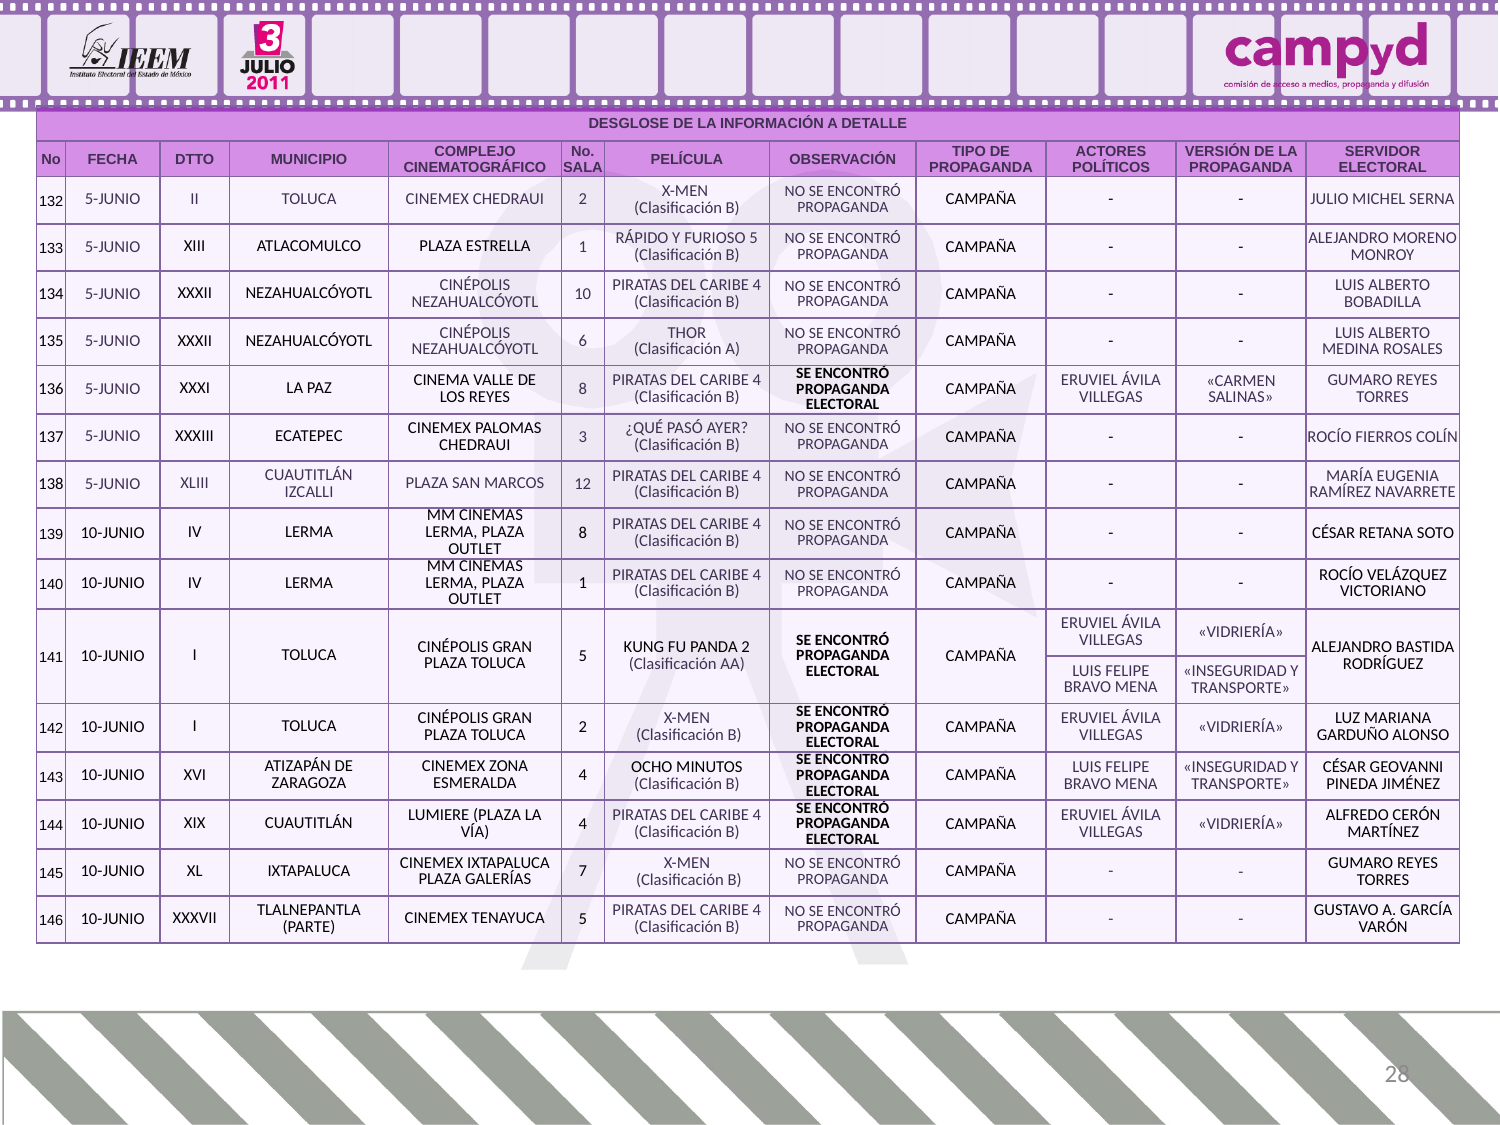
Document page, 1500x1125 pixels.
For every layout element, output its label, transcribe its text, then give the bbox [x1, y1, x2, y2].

table_cell - [1177, 415, 1305, 460]
table_cell CINÉPOLIS NEZAHUALCÓYOTL [389, 319, 561, 365]
table_cell NO SE ENCONTRÓ PROPAGANDA [770, 415, 915, 460]
table_cell ROCÍO FIERROS COLÍN [1307, 415, 1459, 460]
table_cell MUNICIPIO [230, 142, 388, 176]
table_cell IV [161, 560, 229, 608]
table_cell I [161, 704, 229, 751]
table_cell 134 [37, 272, 65, 317]
table_cell LUZ MARIANA GARDUÑO ALONSO [1307, 704, 1459, 751]
table_cell NO SE ENCONTRÓ PROPAGANDA [770, 225, 915, 270]
table_cell NO SE ENCONTRÓ PROPAGANDA [770, 319, 915, 365]
table_cell LERMA [230, 509, 388, 558]
table_cell 2 [562, 177, 604, 223]
table_cell CINÉPOLIS GRAN PLAZA TOLUCA [389, 610, 561, 703]
table_cell 5 [562, 897, 604, 942]
table_cell - [1047, 272, 1175, 317]
table_cell CAMPAÑA [917, 225, 1045, 270]
table_cell PIRATAS DEL CARIBE 4 (Clasificación B) [605, 272, 769, 317]
table_cell ACTORES POLÍTICOS [1047, 142, 1175, 176]
table_cell CAMPAÑA [917, 610, 1045, 703]
table_cell «INSEGURIDAD Y TRANSPORTE» [1177, 657, 1305, 703]
table_cell SERVIDOR ELECTORAL [1307, 142, 1459, 176]
table_cell 6 [562, 319, 604, 365]
table_cell TOLUCA [230, 177, 388, 223]
table_cell GUMARO REYES TORRES [1307, 850, 1459, 895]
table_cell X-MEN (Clasificación B) [605, 177, 769, 223]
table_cell 7 [562, 850, 604, 895]
table_cell VERSIÓN DE LA PROPAGANDA [1177, 142, 1305, 176]
table_cell ALFREDO CERÓN MARTÍNEZ [1307, 801, 1459, 848]
table_cell CINEMA VALLE DE LOS REYES [389, 366, 561, 413]
table_cell 10-JUNIO [66, 897, 159, 942]
table_cell XIX [161, 801, 229, 848]
table_cell - [1047, 509, 1175, 558]
table_cell CAMPAÑA [917, 560, 1045, 608]
table_cell 133 [37, 225, 65, 270]
table_cell 4 [562, 801, 604, 848]
table_cell ATIZAPÁN DE ZARAGOZA [230, 753, 388, 799]
table_cell GUSTAVO A. GARCÍA VARÓN [1307, 897, 1459, 942]
table_cell 10-JUNIO [66, 850, 159, 895]
table_cell X-MEN (Clasificación B) [605, 704, 769, 751]
table_cell NEZAHUALCÓYOTL [230, 272, 388, 317]
table_cell 138 [37, 462, 65, 507]
table_cell 5-JUNIO [66, 225, 159, 270]
table_cell NO SE ENCONTRÓ PROPAGANDA [770, 462, 915, 507]
table_cell ERUVIEL ÁVILA VILLEGAS [1047, 704, 1175, 751]
table_cell JULIO MICHEL SERNA [1307, 177, 1459, 223]
table_cell - [1177, 177, 1305, 223]
table_cell - [1177, 462, 1305, 507]
table_cell THOR (Clasificación A) [605, 319, 769, 365]
table_cell CÉSAR GEOVANNI PINEDA JIMÉNEZ [1307, 753, 1459, 799]
table_cell CINEMEX CHEDRAUI [389, 177, 561, 223]
table_cell CINÉPOLIS NEZAHUALCÓYOTL [389, 272, 561, 317]
table_cell ATLACOMULCO [230, 225, 388, 270]
table_cell LUIS FELIPE BRAVO MENA [1047, 753, 1175, 799]
table_cell PIRATAS DEL CARIBE 4 (Clasificación B) [605, 560, 769, 608]
table_cell - [1047, 560, 1175, 608]
table_cell LUMIERE (PLAZA LA VÍA) [389, 801, 561, 848]
table_cell CÉSAR RETANA SOTO [1307, 509, 1459, 558]
table_cell IV [161, 509, 229, 558]
table_cell ROCÍO VELÁZQUEZ VICTORIANO [1307, 560, 1459, 608]
table_cell NO SE ENCONTRÓ PROPAGANDA [770, 177, 915, 223]
table_cell MARÍA EUGENIA RAMÍREZ NAVARRETE [1307, 462, 1459, 507]
table_cell DTTO [161, 142, 229, 176]
table_cell XXXVII [161, 897, 229, 942]
table_cell - [1177, 850, 1305, 895]
table_cell IXTAPALUCA [230, 850, 388, 895]
table_cell CINEMEX PALOMAS CHEDRAUI [389, 415, 561, 460]
table_cell - [1047, 850, 1175, 895]
table_cell TOLUCA [230, 704, 388, 751]
table_cell RÁPIDO Y FURIOSO 5 (Clasificación B) [605, 225, 769, 270]
table_cell XXXII [161, 272, 229, 317]
table_cell TOLUCA [230, 610, 388, 703]
table_cell 10-JUNIO [66, 704, 159, 751]
table_cell LA PAZ [230, 366, 388, 413]
table_cell «CARMEN SALINAS» [1177, 366, 1305, 413]
table_cell 10 [562, 272, 604, 317]
table_cell 5-JUNIO [66, 366, 159, 413]
table_cell 142 [37, 704, 65, 751]
table_cell ERUVIEL ÁVILA VILLEGAS [1047, 610, 1175, 655]
table_cell SE ENCONTRÓ PROPAGANDA ELECTORAL [770, 801, 915, 848]
table_cell - [1047, 462, 1175, 507]
table_cell LUIS FELIPE BRAVO MENA [1047, 657, 1175, 703]
table_cell SE ENCONTRÓ PROPAGANDA ELECTORAL [770, 610, 915, 703]
table_cell XXXI [161, 366, 229, 413]
table_cell 5-JUNIO [66, 462, 159, 507]
table_cell FECHA [66, 142, 159, 176]
table_cell 140 [37, 560, 65, 608]
table_cell 1 [562, 225, 604, 270]
table_cell SE ENCONTRÓ PROPAGANDA ELECTORAL [770, 366, 915, 413]
table_cell 144 [37, 801, 65, 848]
table_cell «VIDRIERÍA» [1177, 704, 1305, 751]
table_cell 5 [562, 610, 604, 703]
table_cell 5-JUNIO [66, 319, 159, 365]
table_cell OBSERVACIÓN [770, 142, 915, 176]
table_cell 141 [37, 610, 65, 703]
table_cell ALEJANDRO BASTIDA RODRÍGUEZ [1307, 610, 1459, 703]
table_cell XLIII [161, 462, 229, 507]
table_cell ECATEPEC [230, 415, 388, 460]
table_cell XVI [161, 753, 229, 799]
table_cell XXXII [161, 319, 229, 365]
table_cell CINEMEX TENAYUCA [389, 897, 561, 942]
table_cell NO SE ENCONTRÓ PROPAGANDA [770, 509, 915, 558]
table_cell CAMPAÑA [917, 850, 1045, 895]
table_cell LUIS ALBERTO BOBADILLA [1307, 272, 1459, 317]
table_cell 10-JUNIO [66, 610, 159, 703]
table_cell - [1047, 177, 1175, 223]
table_cell PIRATAS DEL CARIBE 4 (Clasificación B) [605, 509, 769, 558]
table_cell II [161, 177, 229, 223]
table_cell PIRATAS DEL CARIBE 4 (Clasificación B) [605, 801, 769, 848]
table_cell TIPO DE PROPAGANDA [917, 142, 1045, 176]
table_cell NO SE ENCONTRÓ PROPAGANDA [770, 850, 915, 895]
table_cell OCHO MINUTOS (Clasificación B) [605, 753, 769, 799]
table_cell 10-JUNIO [66, 801, 159, 848]
table_cell 5-JUNIO [66, 177, 159, 223]
table_cell NO SE ENCONTRÓ PROPAGANDA [770, 560, 915, 608]
table_cell GUMARO REYES TORRES [1307, 366, 1459, 413]
table_cell 12 [562, 462, 604, 507]
slide_number 28 [1074, 1042, 1425, 1103]
table_cell CAMPAÑA [917, 897, 1045, 942]
table_cell COMPLEJO CINEMATOGRÁFICO [389, 142, 561, 176]
table_cell 8 [562, 366, 604, 413]
table_cell 136 [37, 366, 65, 413]
table_cell - [1177, 319, 1305, 365]
table_cell TLALNEPANTLA (PARTE) [230, 897, 388, 942]
table_cell CINÉPOLIS GRAN PLAZA TOLUCA [389, 704, 561, 751]
table_cell - [1177, 272, 1305, 317]
table_cell 145 [37, 850, 65, 895]
table_cell NEZAHUALCÓYOTL [230, 319, 388, 365]
table_cell - [1177, 509, 1305, 558]
table_cell CAMPAÑA [917, 319, 1045, 365]
table_cell KUNG FU PANDA 2 (Clasificación AA) [605, 610, 769, 703]
table_cell 4 [562, 753, 604, 799]
table_cell ALEJANDRO MORENO MONROY [1307, 225, 1459, 270]
table_cell CAMPAÑA [917, 801, 1045, 848]
table_cell ERUVIEL ÁVILA VILLEGAS [1047, 801, 1175, 848]
table_header DESGLOSE DE LA INFORMACIÓN A DETALLE [37, 107, 1459, 140]
table_cell CUAUTITLÁN IZCALLI [230, 462, 388, 507]
table_cell 5-JUNIO [66, 272, 159, 317]
table_cell MM CINEMAS LERMA, PLAZA OUTLET [389, 509, 561, 558]
table_cell 146 [37, 897, 65, 942]
table_cell «VIDRIERÍA» [1177, 801, 1305, 848]
table_cell NO SE ENCONTRÓ PROPAGANDA [770, 897, 915, 942]
table_cell «VIDRIERÍA» [1177, 610, 1305, 655]
table_cell CAMPAÑA [917, 753, 1045, 799]
table_cell I [161, 610, 229, 703]
table_cell - [1047, 415, 1175, 460]
table_cell X-MEN (Clasificación B) [605, 850, 769, 895]
table_cell XL [161, 850, 229, 895]
table_cell PIRATAS DEL CARIBE 4 (Clasificación B) [605, 897, 769, 942]
table_cell 2 [562, 704, 604, 751]
table_cell PLAZA SAN MARCOS [389, 462, 561, 507]
table_cell LUIS ALBERTO MEDINA ROSALES [1307, 319, 1459, 365]
table_cell - [1047, 897, 1175, 942]
picture [0, 0, 1500, 1125]
table_cell No [37, 142, 65, 176]
table_cell PELÍCULA [605, 142, 769, 176]
table_cell 3 [562, 415, 604, 460]
table_cell 5-JUNIO [66, 415, 159, 460]
table_cell 10-JUNIO [66, 753, 159, 799]
table_cell LERMA [230, 560, 388, 608]
table_cell 137 [37, 415, 65, 460]
table_cell SE ENCONTRÓ PROPAGANDA ELECTORAL [770, 753, 915, 799]
table_cell PLAZA ESTRELLA [389, 225, 561, 270]
table_cell CAMPAÑA [917, 272, 1045, 317]
table_cell - [1177, 225, 1305, 270]
table_cell CAMPAÑA [917, 415, 1045, 460]
table_cell 8 [562, 509, 604, 558]
table_cell - [1047, 319, 1175, 365]
table_cell 143 [37, 753, 65, 799]
table_cell CAMPAÑA [917, 462, 1045, 507]
table_cell 1 [562, 560, 604, 608]
table_cell MM CINEMAS LERMA, PLAZA OUTLET [389, 560, 561, 608]
table_cell «INSEGURIDAD Y TRANSPORTE» [1177, 753, 1305, 799]
table_cell NO SE ENCONTRÓ PROPAGANDA [770, 272, 915, 317]
table_cell CAMPAÑA [917, 509, 1045, 558]
table_cell PIRATAS DEL CARIBE 4 (Clasificación B) [605, 366, 769, 413]
table_cell No. SALA [562, 142, 604, 176]
table_cell CAMPAÑA [917, 177, 1045, 223]
table_cell 10-JUNIO [66, 509, 159, 558]
table_cell - [1177, 560, 1305, 608]
table_cell CAMPAÑA [917, 704, 1045, 751]
table_cell - [1047, 225, 1175, 270]
table_cell PIRATAS DEL CARIBE 4 (Clasificación B) [605, 462, 769, 507]
table_cell 132 [37, 177, 65, 223]
table_cell XXXIII [161, 415, 229, 460]
table_cell CINEMEX ZONA ESMERALDA [389, 753, 561, 799]
table_cell 10-JUNIO [66, 560, 159, 608]
table_cell SE ENCONTRÓ PROPAGANDA ELECTORAL [770, 704, 915, 751]
table_cell CINEMEX IXTAPALUCA PLAZA GALERÍAS [389, 850, 561, 895]
table_cell ERUVIEL ÁVILA VILLEGAS [1047, 366, 1175, 413]
table_cell CAMPAÑA [917, 366, 1045, 413]
table_cell ¿QUÉ PASÓ AYER? (Clasificación B) [605, 415, 769, 460]
table_cell 139 [37, 509, 65, 558]
table_cell XIII [161, 225, 229, 270]
table_cell 135 [37, 319, 65, 365]
table_cell CUAUTITLÁN [230, 801, 388, 848]
table_cell - [1177, 897, 1305, 942]
